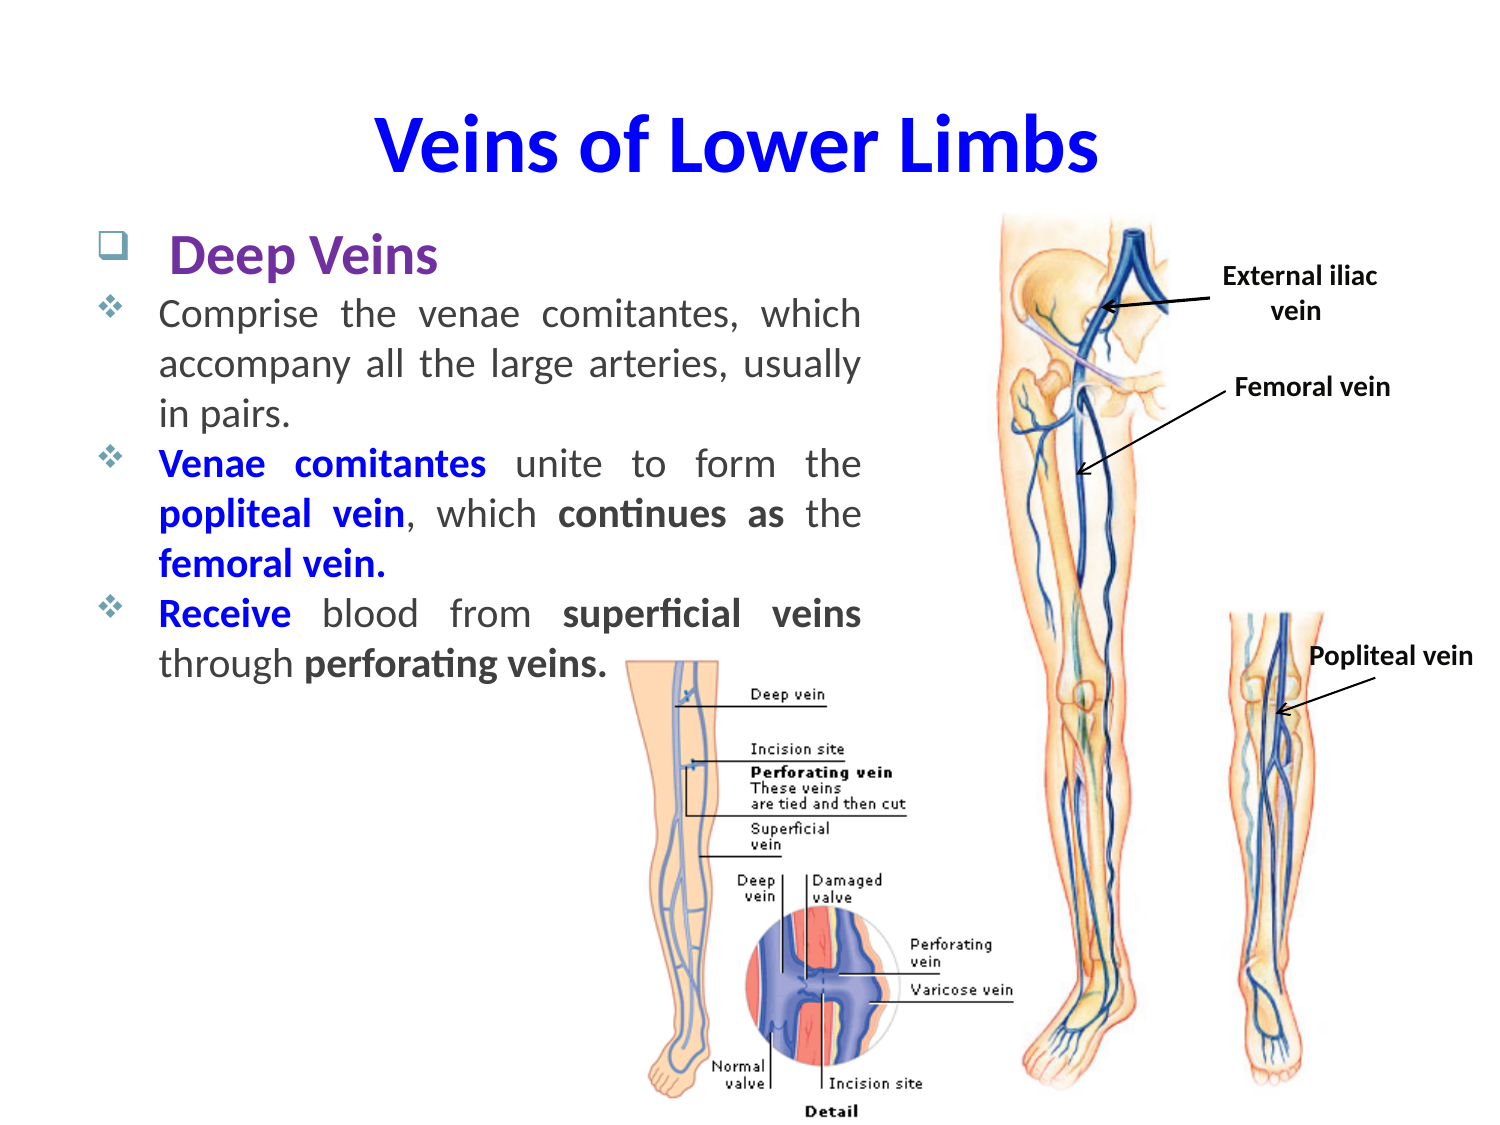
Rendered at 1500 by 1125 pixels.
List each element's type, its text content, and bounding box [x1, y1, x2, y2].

list Deep Veins Comprise the venae comitantes, which accompany all the large arteries, usually in pairs. Venae comitantes unite to form the popliteal vein, which continues as the femoral vein. Receive blood from superficial veins through perforating veins. [24, 208, 878, 862]
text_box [913, 199, 1500, 1097]
title Veins of Lower Limbs [74, 37, 1401, 241]
picture [620, 655, 1020, 1125]
